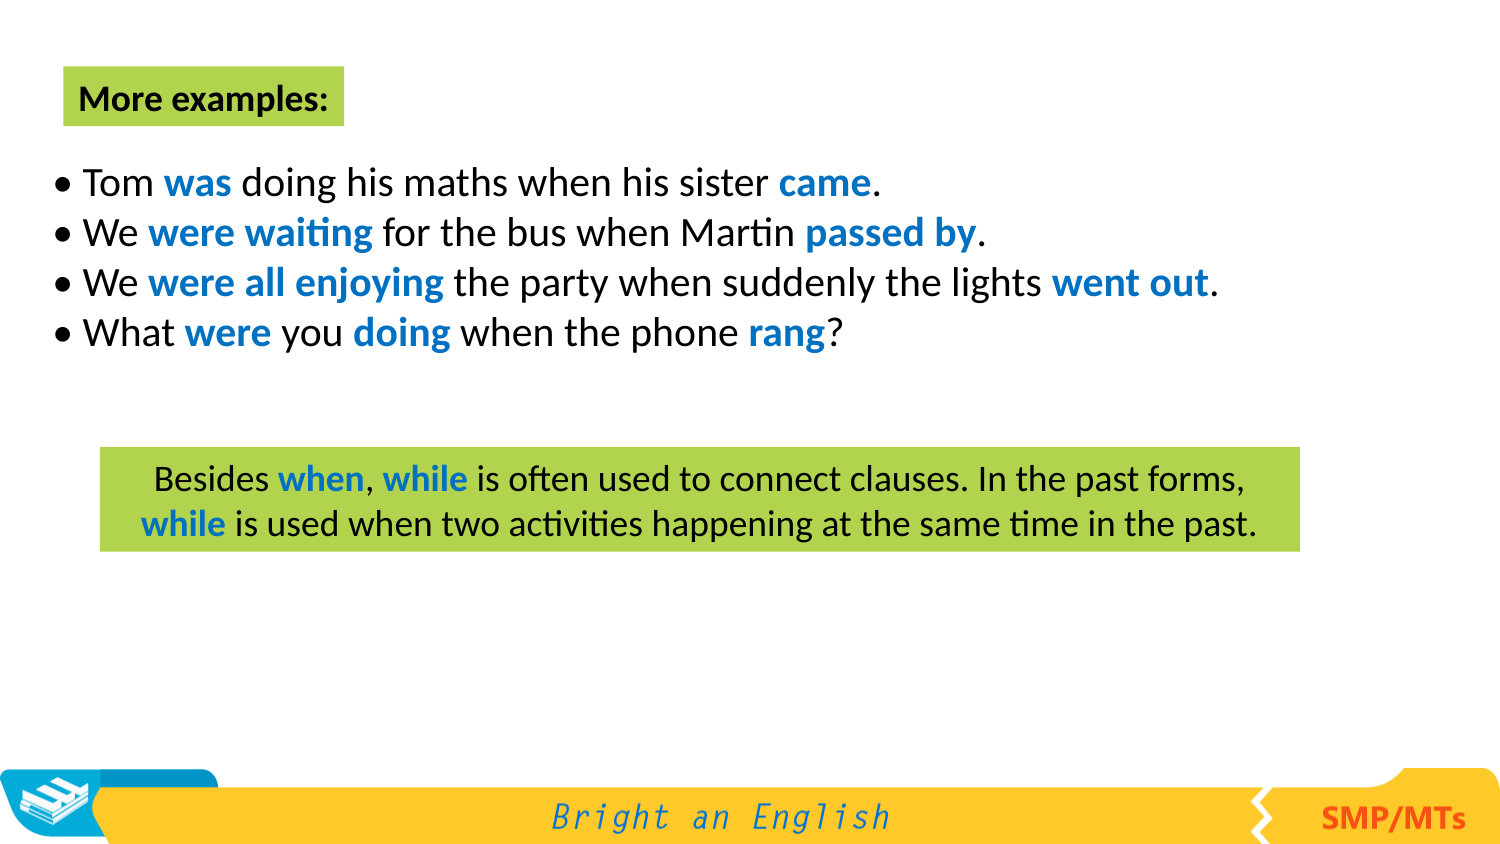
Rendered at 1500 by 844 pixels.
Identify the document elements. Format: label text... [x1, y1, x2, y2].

picture [20, 778, 88, 823]
picture [0, 768, 1500, 844]
text_box Besides when, while is often used to connect clauses. In the past forms, while is used when two activities happening at the same time in the past. [99, 446, 1300, 552]
text_box • Tom was doing his maths when his sister came. • We were waiting for the bus when Martin passed by. • We were all enjoying the party when suddenly the lights went out. • What were you doing when the phone rang? [37, 146, 1388, 412]
text_box More examples: [63, 66, 345, 127]
